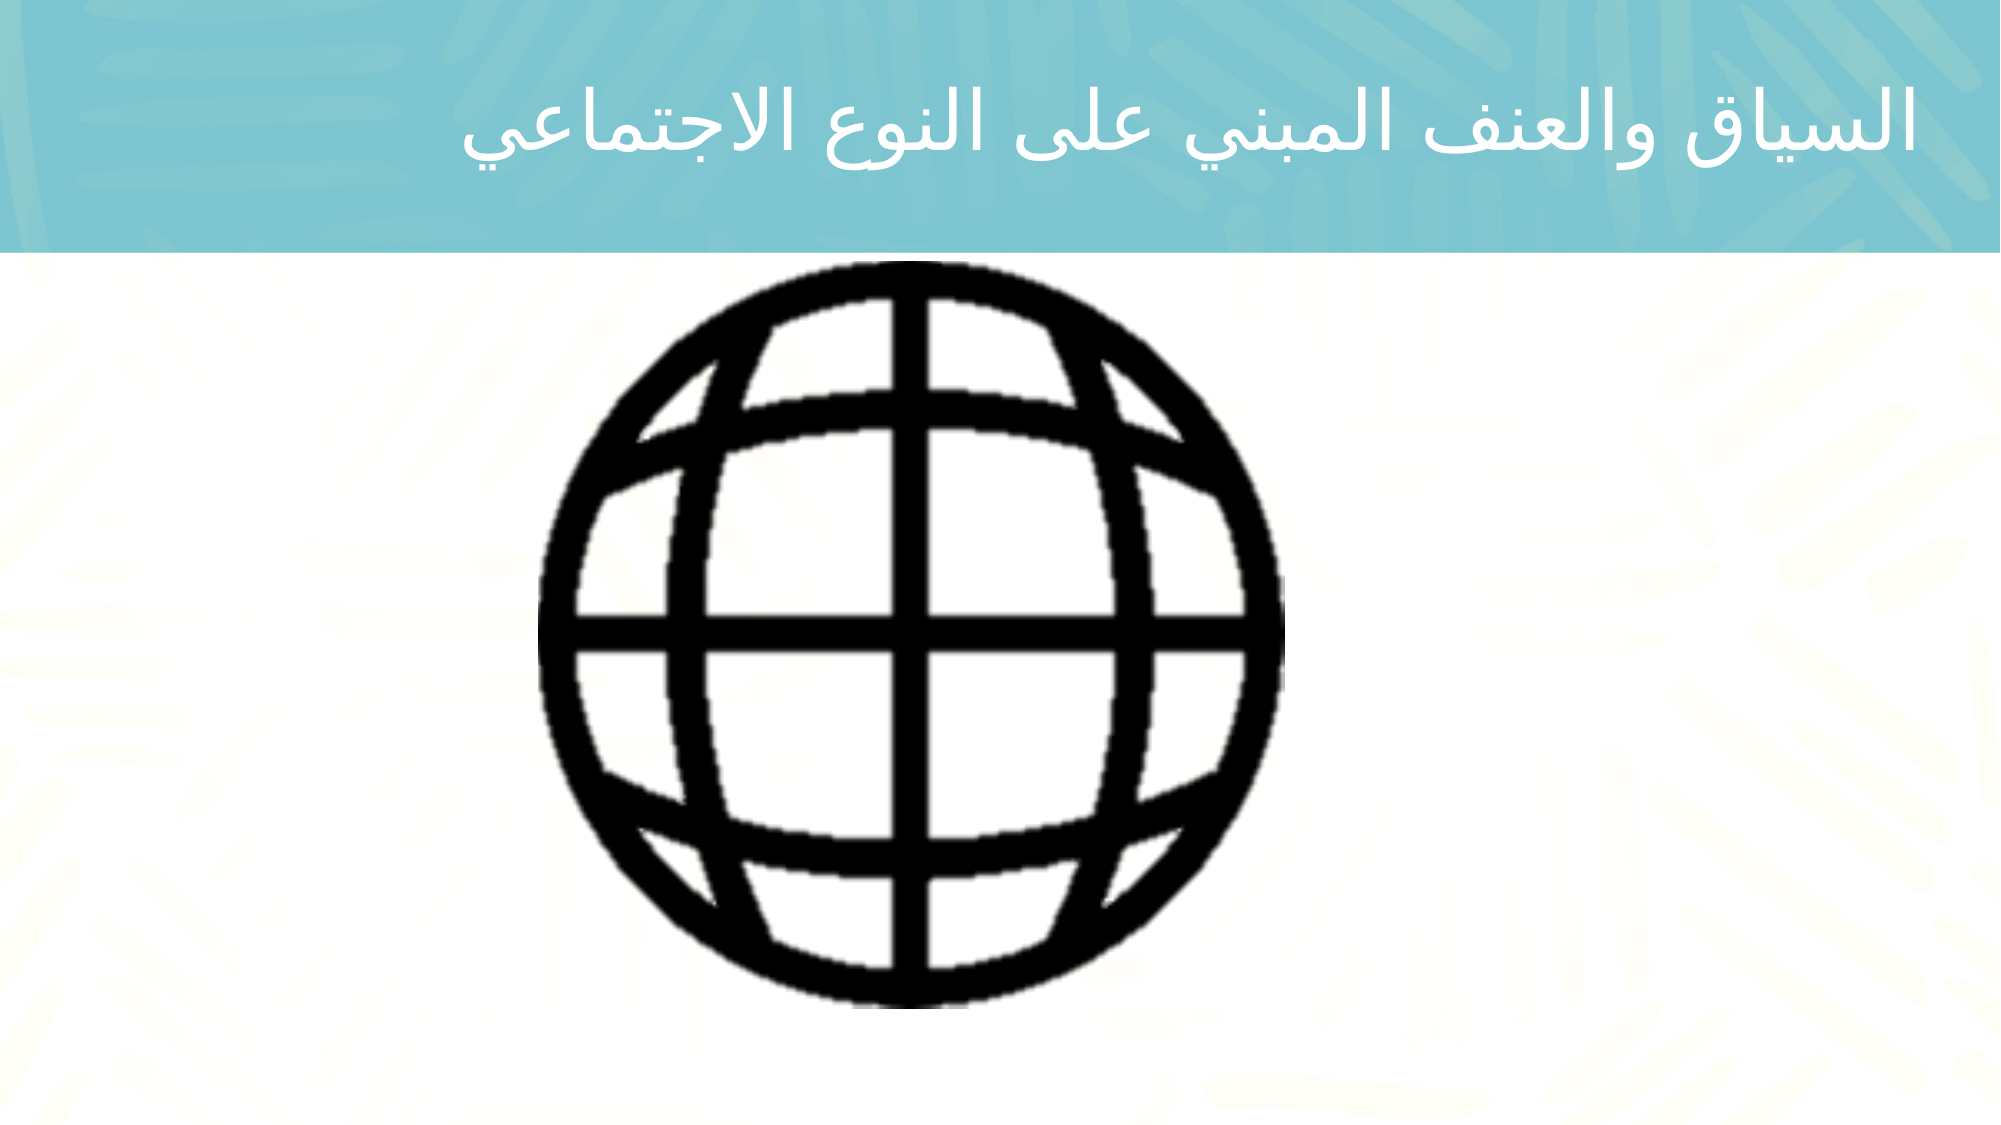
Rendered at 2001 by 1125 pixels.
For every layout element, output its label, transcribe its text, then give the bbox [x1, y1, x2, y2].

title السياق والعنف المبني على النوع الاجتماعي [61, 33, 1938, 220]
picture [0, 0, 2000, 1125]
